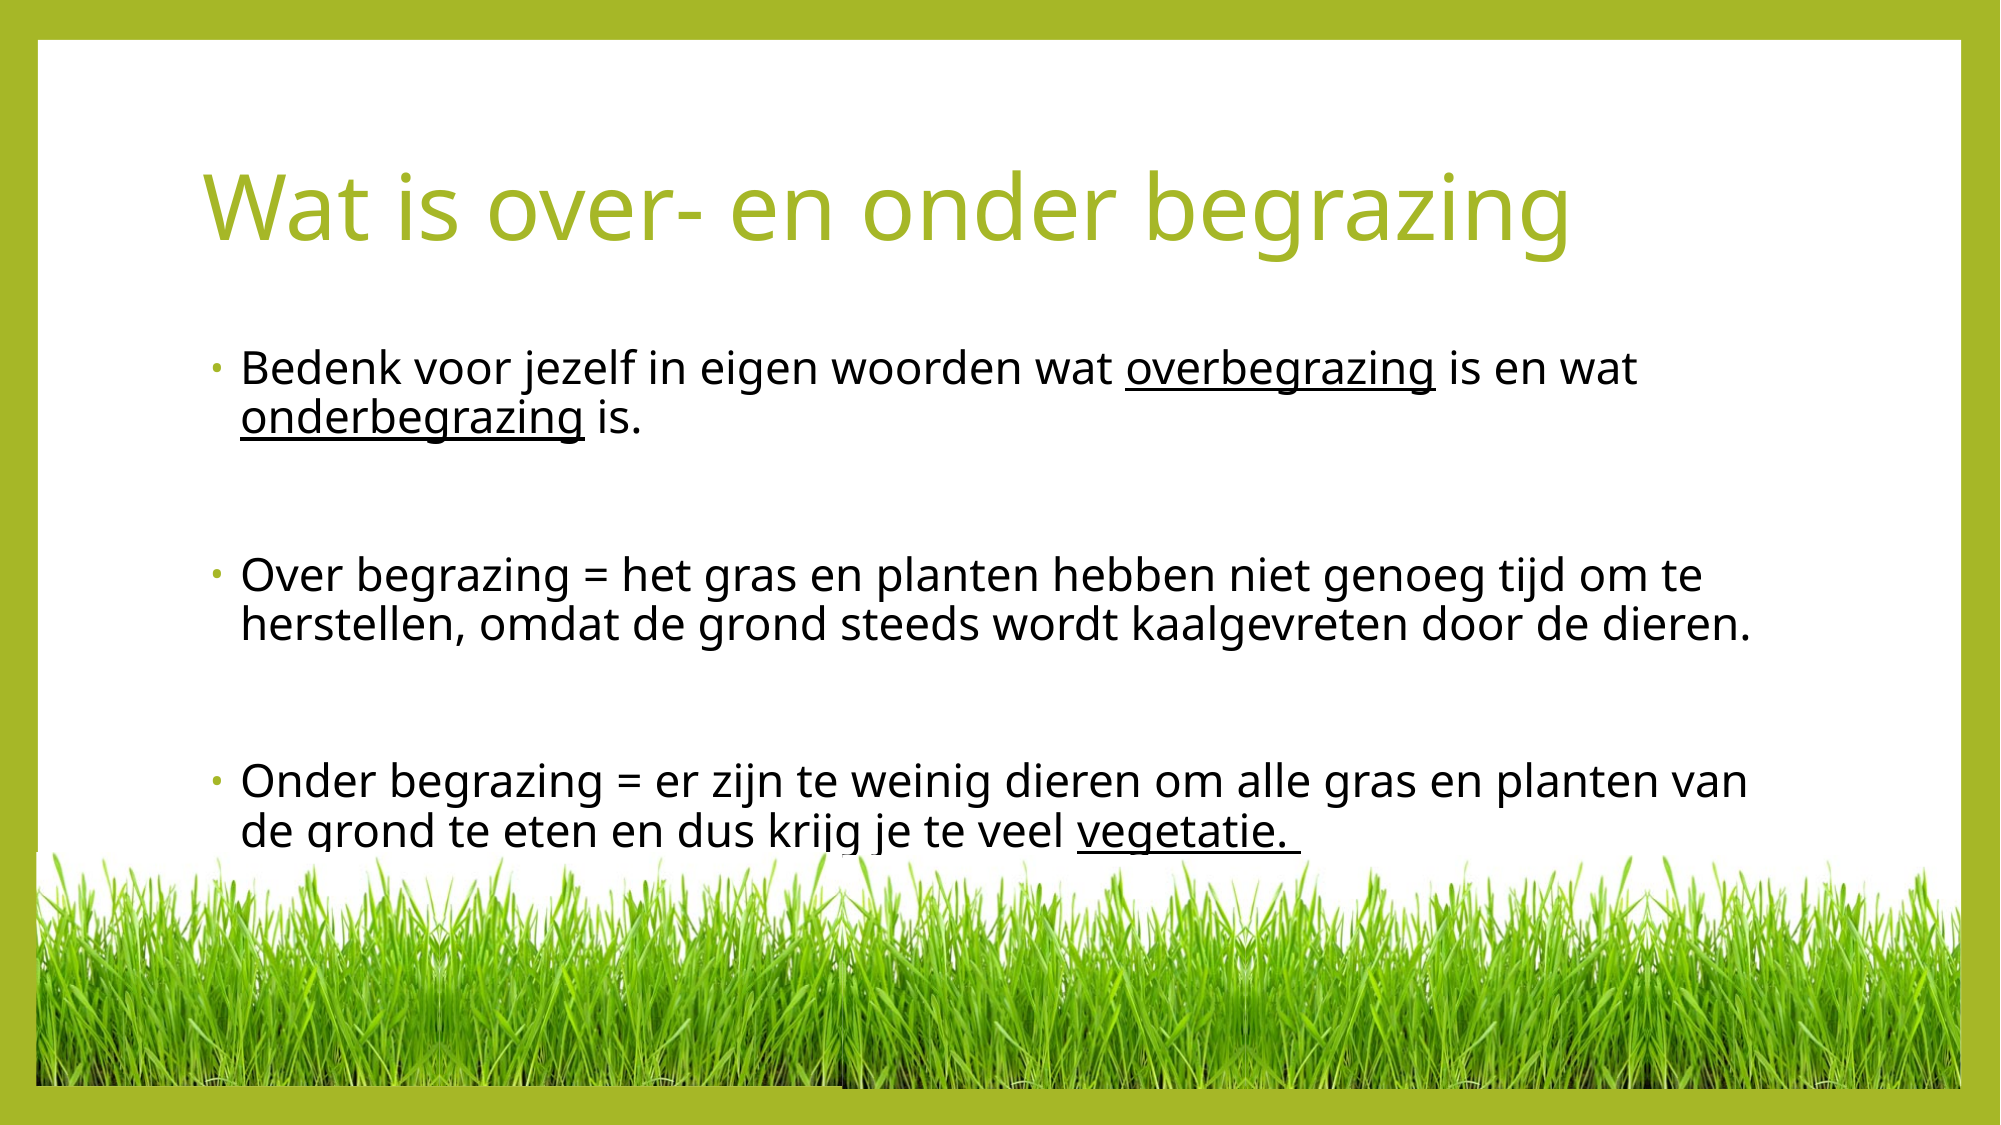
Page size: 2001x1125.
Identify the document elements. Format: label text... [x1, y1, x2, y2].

list Bedenk voor jezelf in eigen woorden wat overbegrazing is en wat onderbegrazing is. Over begrazing = het gras en planten hebben niet genoeg tijd om te herstellen, omdat de grond steeds wordt kaalgevreten door de dieren. Onder begrazing = er zijn te weinig dieren om alle gras en planten van de grond te eten en dus krijg je te veel vegetatie. [187, 337, 1808, 853]
picture [35, 852, 1962, 1090]
title Wat is over- en onder begrazing [187, 99, 1808, 323]
